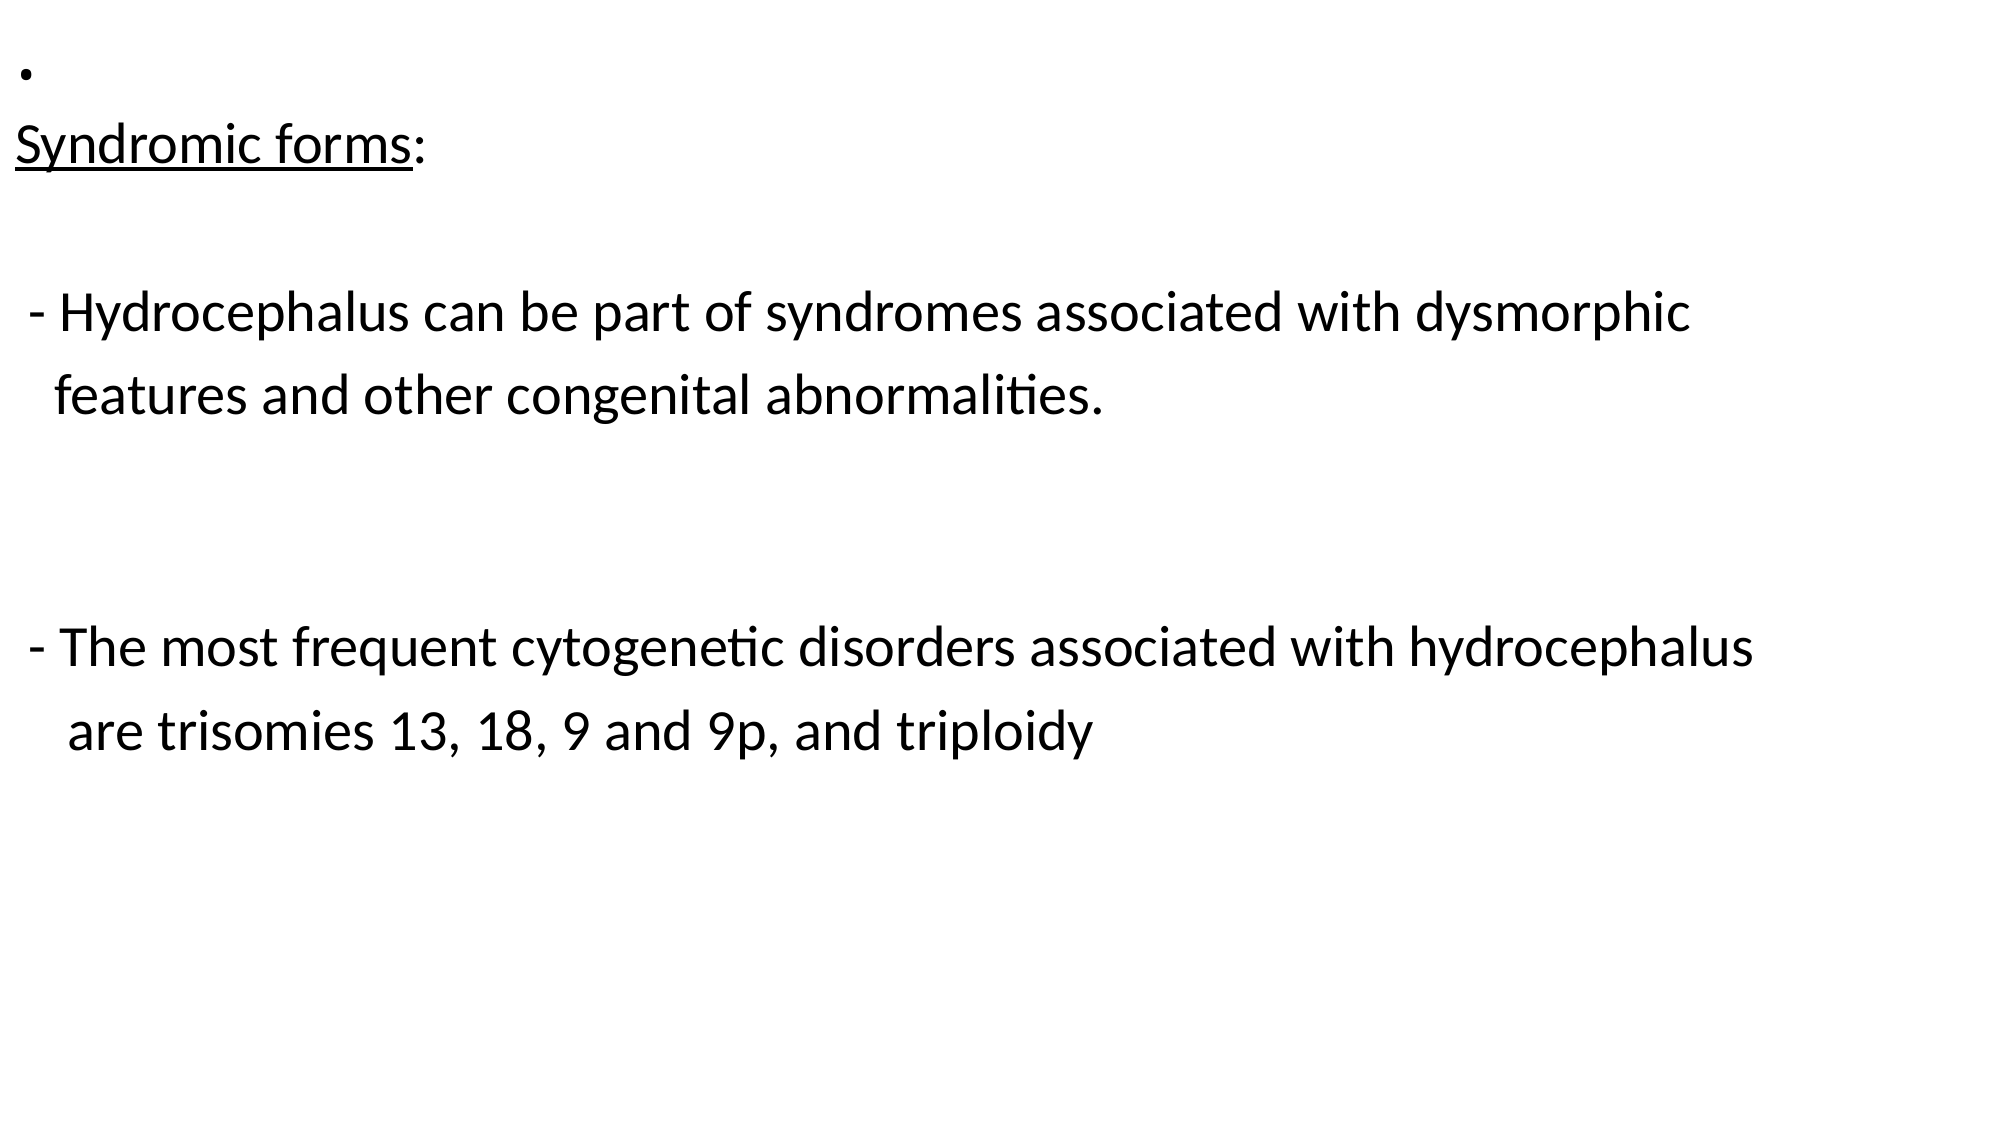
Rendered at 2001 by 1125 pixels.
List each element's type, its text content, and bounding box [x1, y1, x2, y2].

title . [0, 0, 1863, 105]
list Syndromic forms: - Hydrocephalus can be part of syndromes associated with dysmorphic features and other congenital abnormalities. - The most frequent cytogenetic disorders associated with hydrocephalus are trisomies 13, 18, 9 and 9p, and triploidy [0, 105, 1863, 1014]
